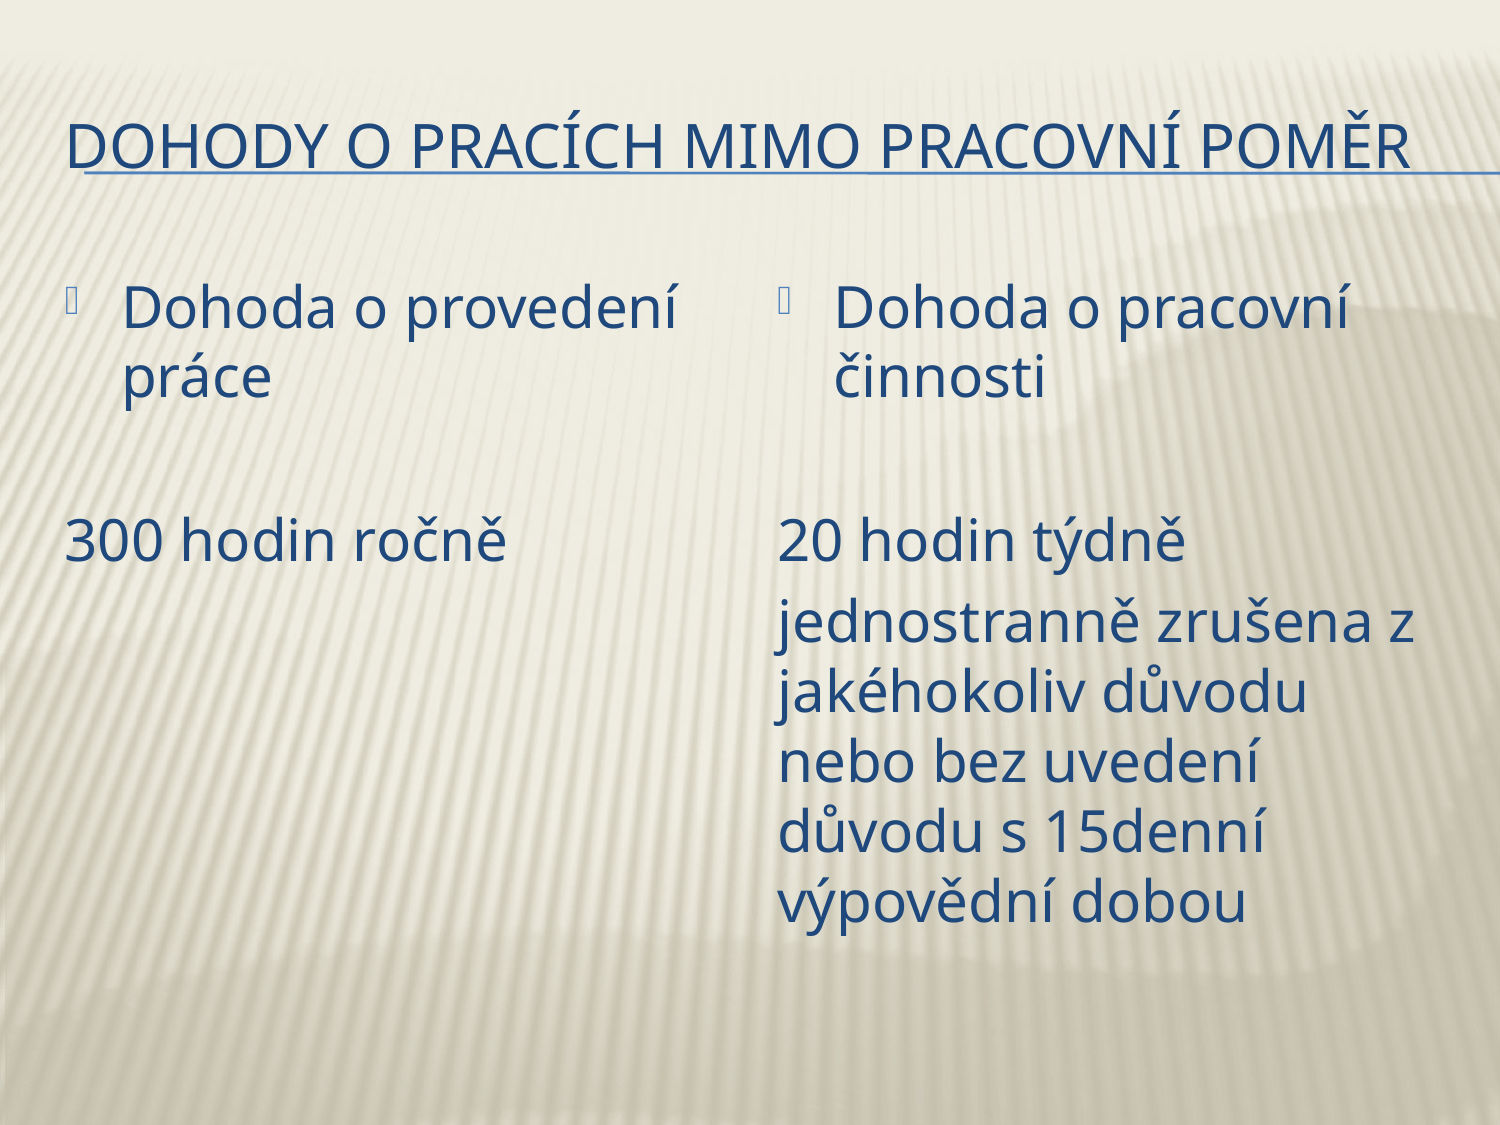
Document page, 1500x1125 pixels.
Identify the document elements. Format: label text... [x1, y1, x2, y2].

list Dohoda o pracovní činnosti 20 hodin týdně jednostranně zrušena z jakéhokoliv důvodu nebo bez uvedení důvodu s 15denní výpovědní dobou [762, 262, 1475, 1038]
list Dohoda o provedení práce 300 hodin ročně [50, 262, 738, 1038]
title Dohody o pracích mimo pracovní poměr [49, 75, 1475, 213]
